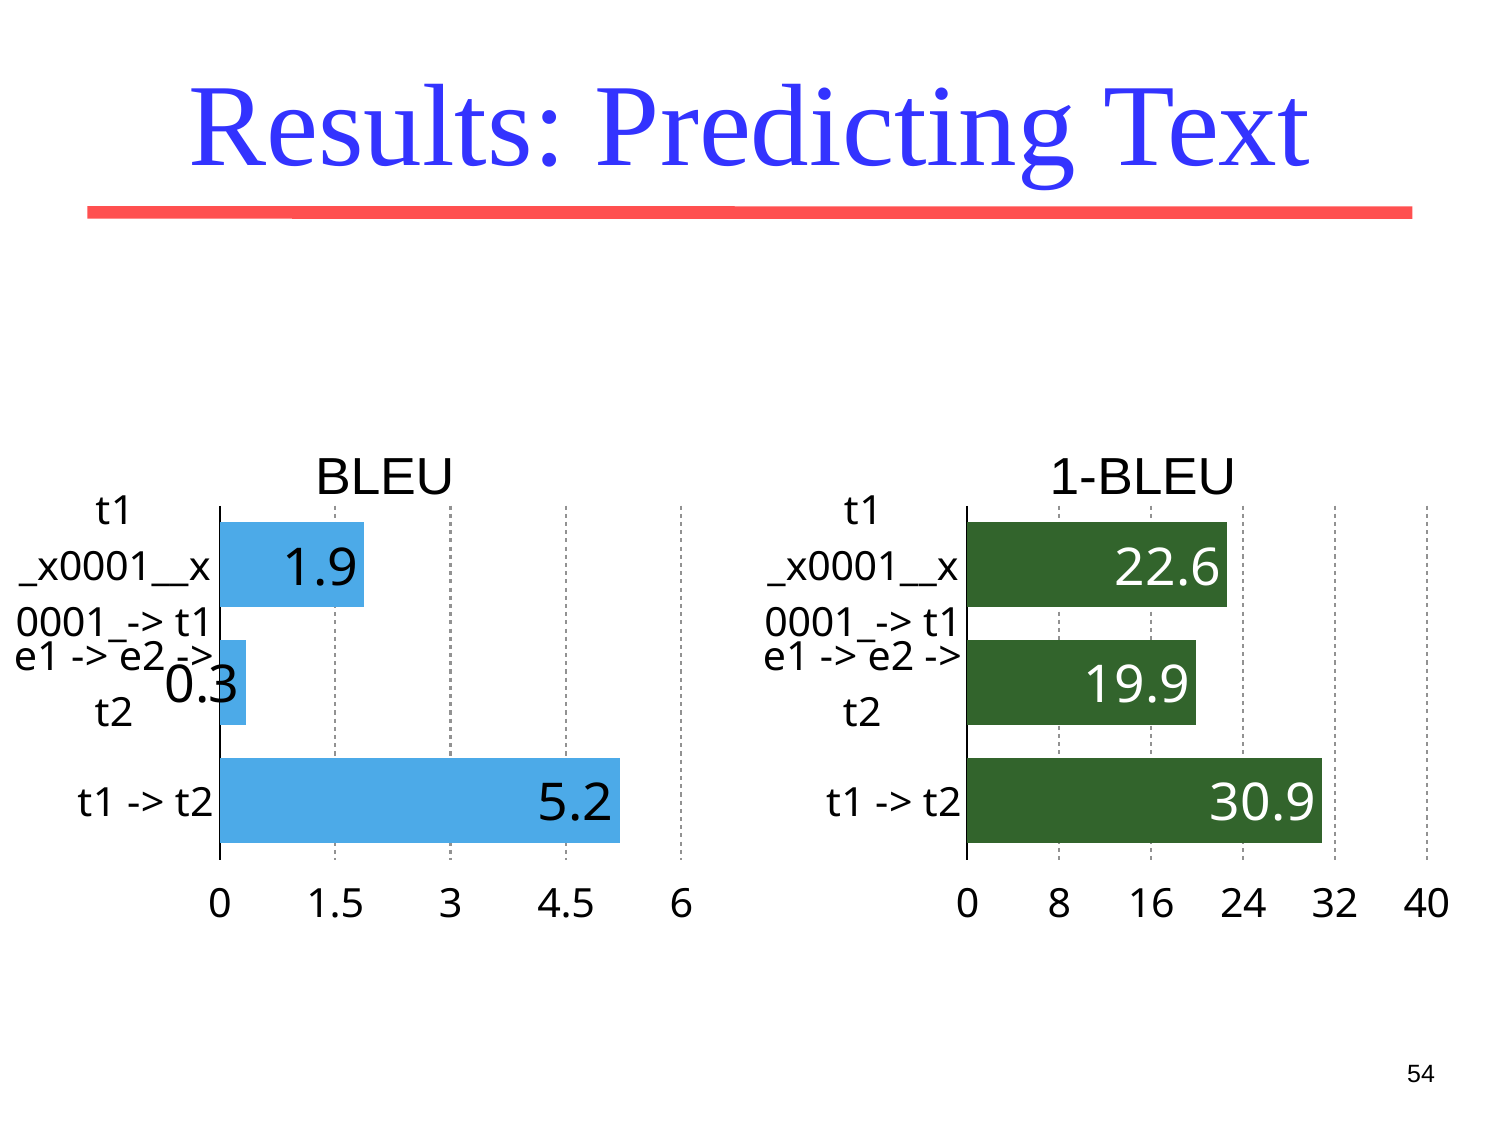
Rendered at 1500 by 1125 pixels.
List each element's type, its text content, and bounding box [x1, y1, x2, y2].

chart [762, 427, 1451, 930]
chart [13, 427, 694, 930]
slide_number 54 [1137, 1049, 1451, 1125]
title Results: Predicting Text [112, 37, 1388, 201]
